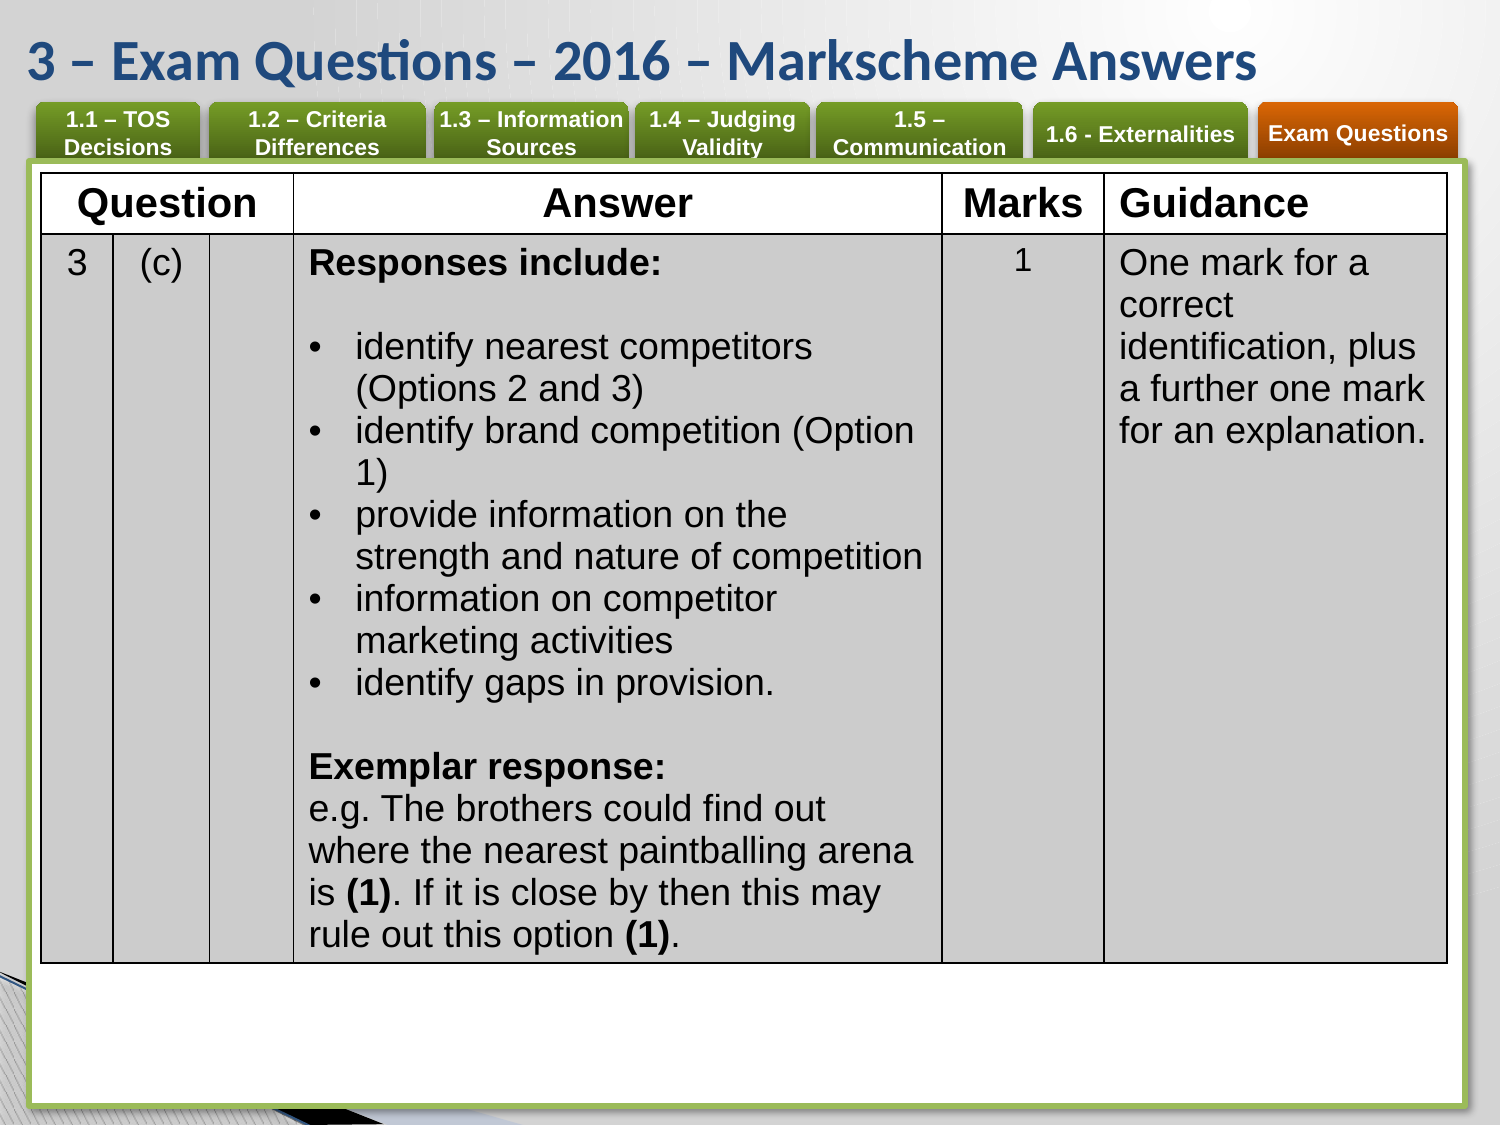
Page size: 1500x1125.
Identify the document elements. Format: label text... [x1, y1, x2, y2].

table_cell 3 [42, 235, 112, 962]
table_header Guidance [1105, 174, 1446, 233]
table_cell [210, 235, 293, 962]
table_cell 1 [943, 235, 1103, 962]
picture [281, 1114, 303, 1125]
table_cell One mark for a correct identification, plus a further one mark for an explanation. [1105, 235, 1446, 962]
table_cell Responses include: identify nearest competitors (Options 2 and 3) identify brand competition (Option 1) provide information on the strength and nature of competition information on competitor marketing activities identify gaps in provision. Exemplar response: e.g. The brothers could find out where the nearest paintballing arena is (1). If it is close by then this may rule out this option (1). [294, 235, 941, 962]
table_header Question [42, 174, 293, 233]
table_header Marks [943, 174, 1103, 233]
table_cell (c) [114, 235, 209, 962]
title 3 – Exam Questions – 2016 – Markscheme Answers [11, 11, 1465, 102]
table_header Answer [294, 174, 941, 233]
